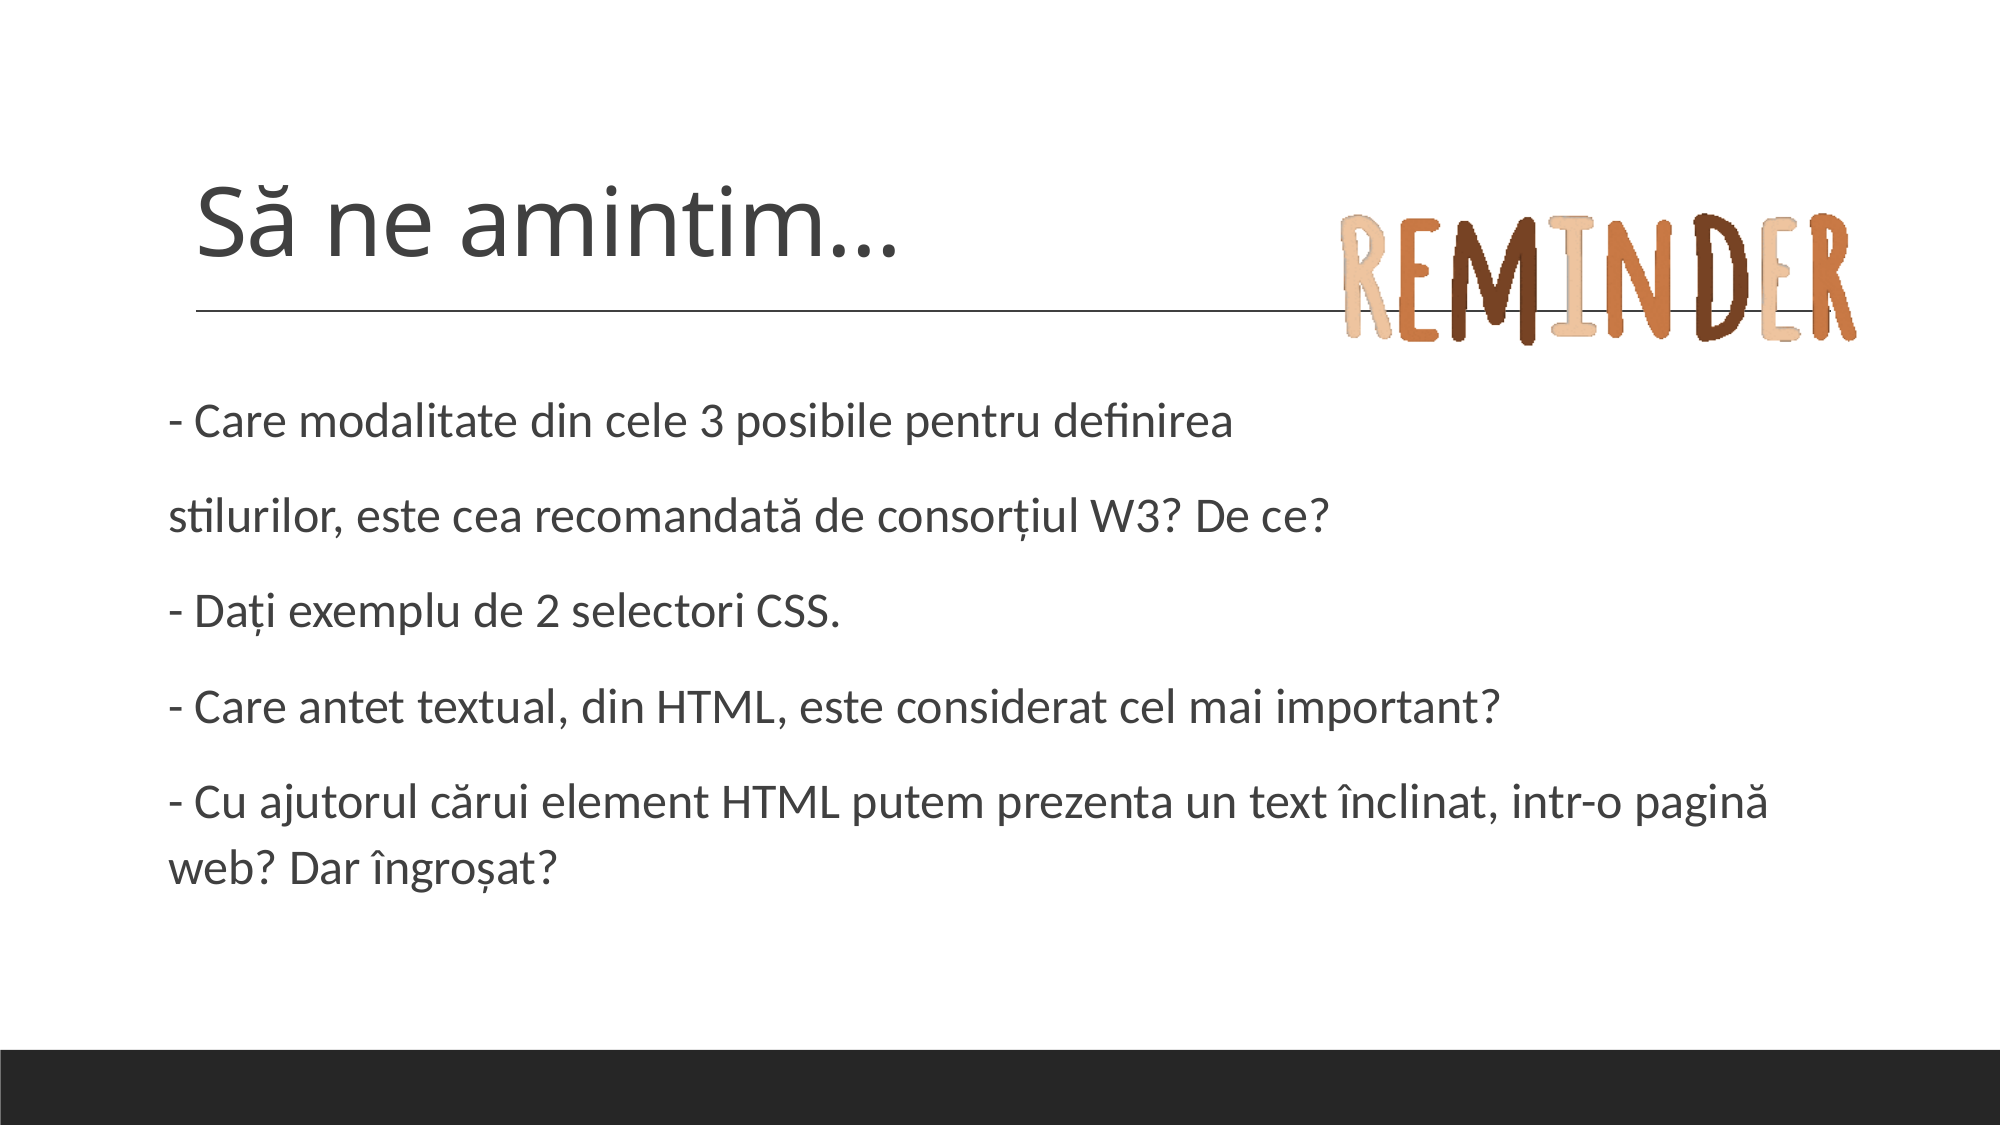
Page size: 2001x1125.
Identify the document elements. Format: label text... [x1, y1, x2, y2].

list - Care modalitate din cele 3 posibile pentru definirea stilurilor, este cea recomandată de consorțiul W3? De ce? - Dați exemplu de 2 selectori CSS. - Care antet textual, din HTML, este considerat cel mai important? - Cu ajutorul cărui element HTML putem prezenta un text înclinat, intr-o pagină web? Dar îngroșat? [153, 374, 1830, 963]
picture [1242, 23, 1926, 642]
title Să ne amintim... [180, 47, 1240, 285]
